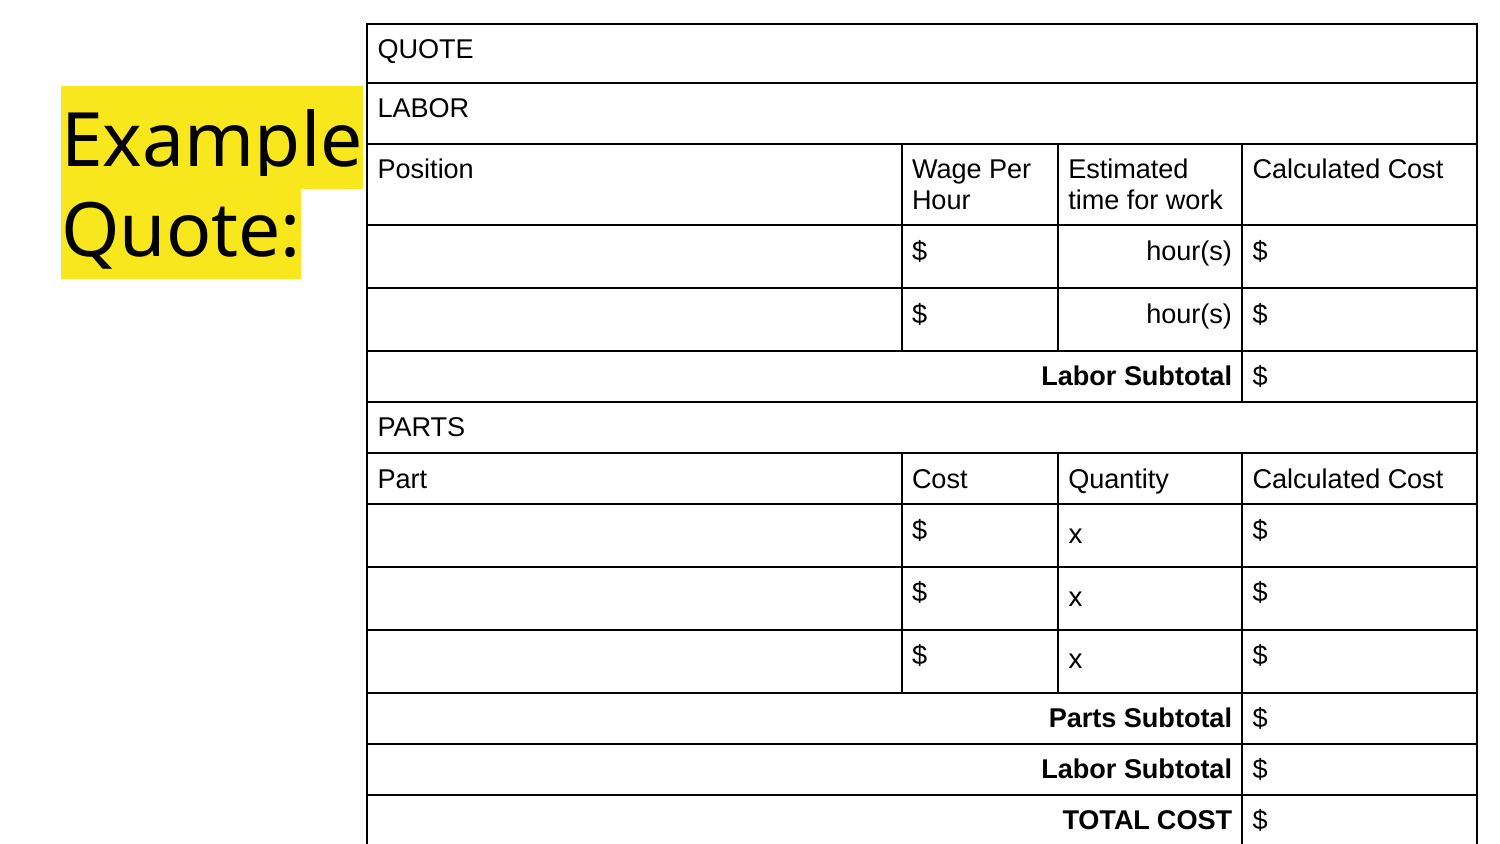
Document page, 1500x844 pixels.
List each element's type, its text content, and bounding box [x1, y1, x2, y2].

table_cell [368, 226, 901, 287]
table_cell [368, 289, 901, 350]
table_cell $ [1243, 226, 1476, 287]
table_cell TOTAL COST [368, 796, 1241, 844]
table_cell hour(s) [1059, 226, 1241, 287]
table_cell $ [1243, 631, 1476, 692]
table_cell $ [1243, 505, 1476, 566]
table_cell Part [368, 454, 901, 503]
table_cell LABOR [368, 84, 1476, 143]
table_cell $ [1243, 352, 1476, 401]
table_cell Calculated Cost [1243, 454, 1476, 503]
table_cell $ [1243, 568, 1476, 629]
table_cell Position [368, 145, 901, 224]
title Example Quote: [46, 76, 366, 171]
table_cell x [1059, 631, 1241, 692]
table_cell $ [1243, 289, 1476, 350]
table_cell $ [903, 289, 1057, 350]
table_cell hour(s) [1059, 289, 1241, 350]
table_cell $ [1243, 796, 1476, 844]
table_cell Parts Subtotal [368, 694, 1241, 743]
table_cell $ [903, 568, 1057, 629]
table_cell Calculated Cost [1243, 145, 1476, 224]
table_cell $ [1243, 745, 1476, 794]
table_cell $ [903, 631, 1057, 692]
table_cell Labor Subtotal [368, 352, 1241, 401]
table_cell Quantity [1059, 454, 1241, 503]
table_cell $ [903, 505, 1057, 566]
table_cell Labor Subtotal [368, 745, 1241, 794]
table_cell Cost [903, 454, 1057, 503]
table_header QUOTE [368, 25, 1476, 82]
table_cell [368, 568, 901, 629]
table_cell [368, 505, 901, 566]
table_cell $ [1243, 694, 1476, 743]
table_cell Estimated time for work [1059, 145, 1241, 224]
table_cell x [1059, 568, 1241, 629]
table_cell Wage Per Hour [903, 145, 1057, 224]
table_cell x [1059, 505, 1241, 566]
table_cell $ [903, 226, 1057, 287]
table_cell [368, 631, 901, 692]
table_cell PARTS [368, 403, 1476, 452]
